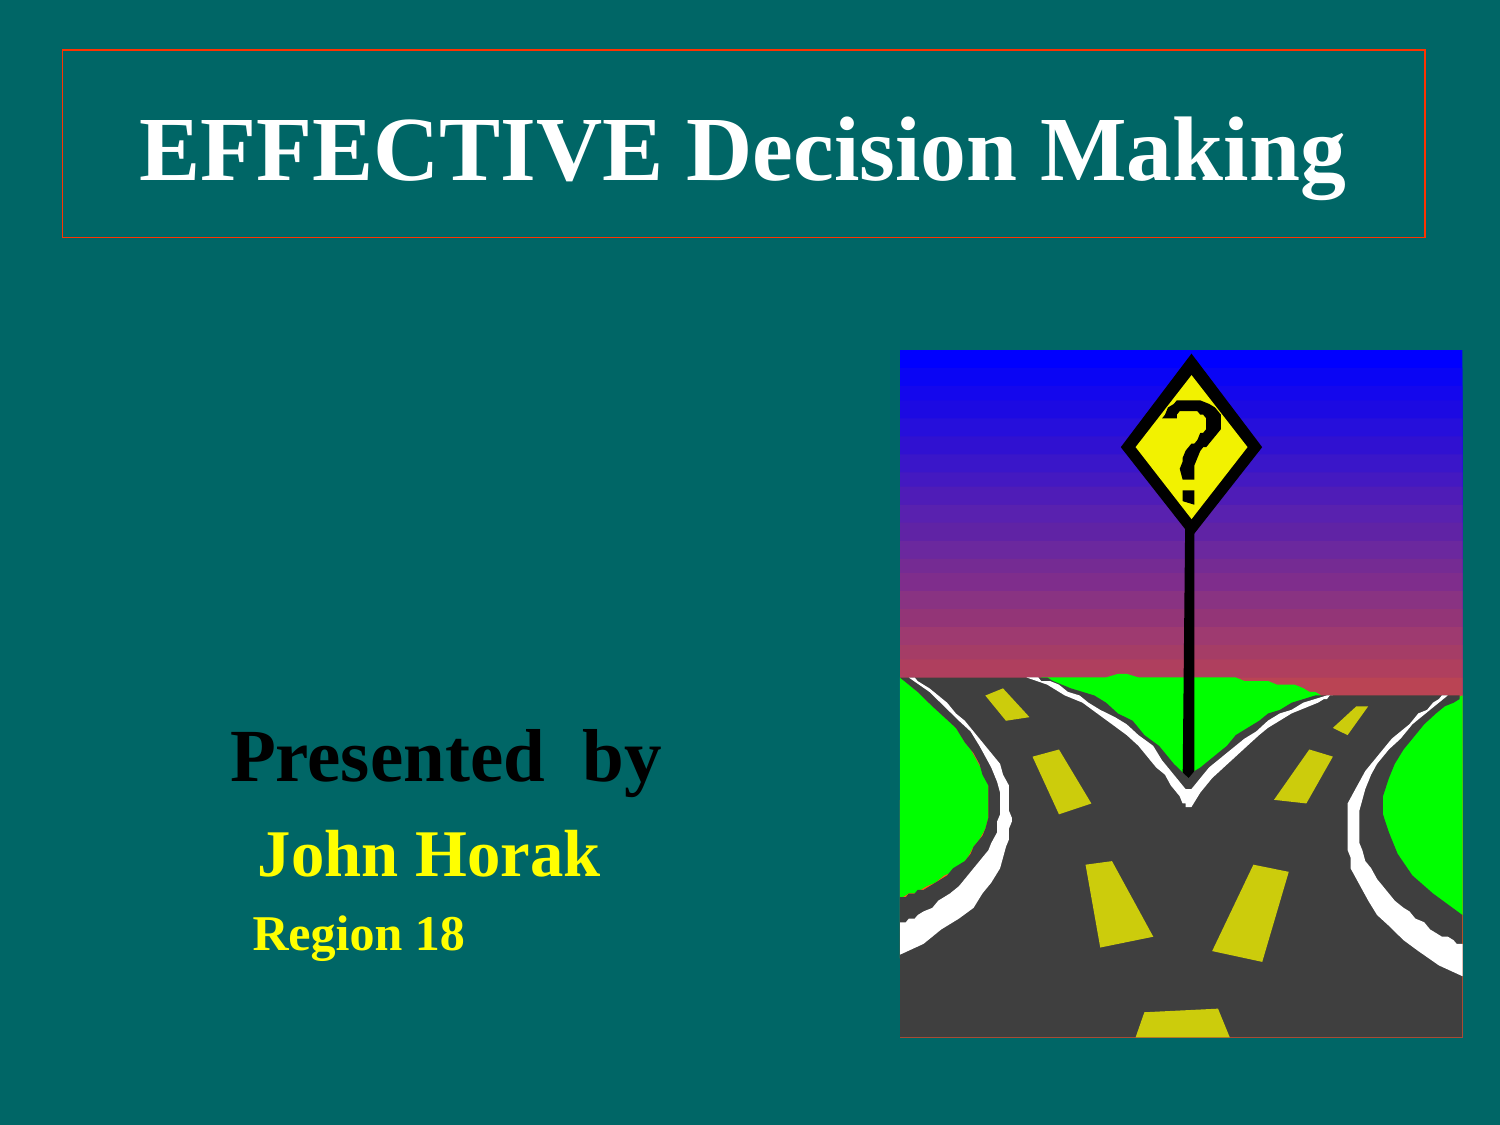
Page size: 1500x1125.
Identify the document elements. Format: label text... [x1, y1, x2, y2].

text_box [899, 349, 1463, 1038]
list Presented by John Horak Region 18 [24, 399, 887, 1038]
title EFFECTIVE Decision Making [62, 49, 1426, 238]
